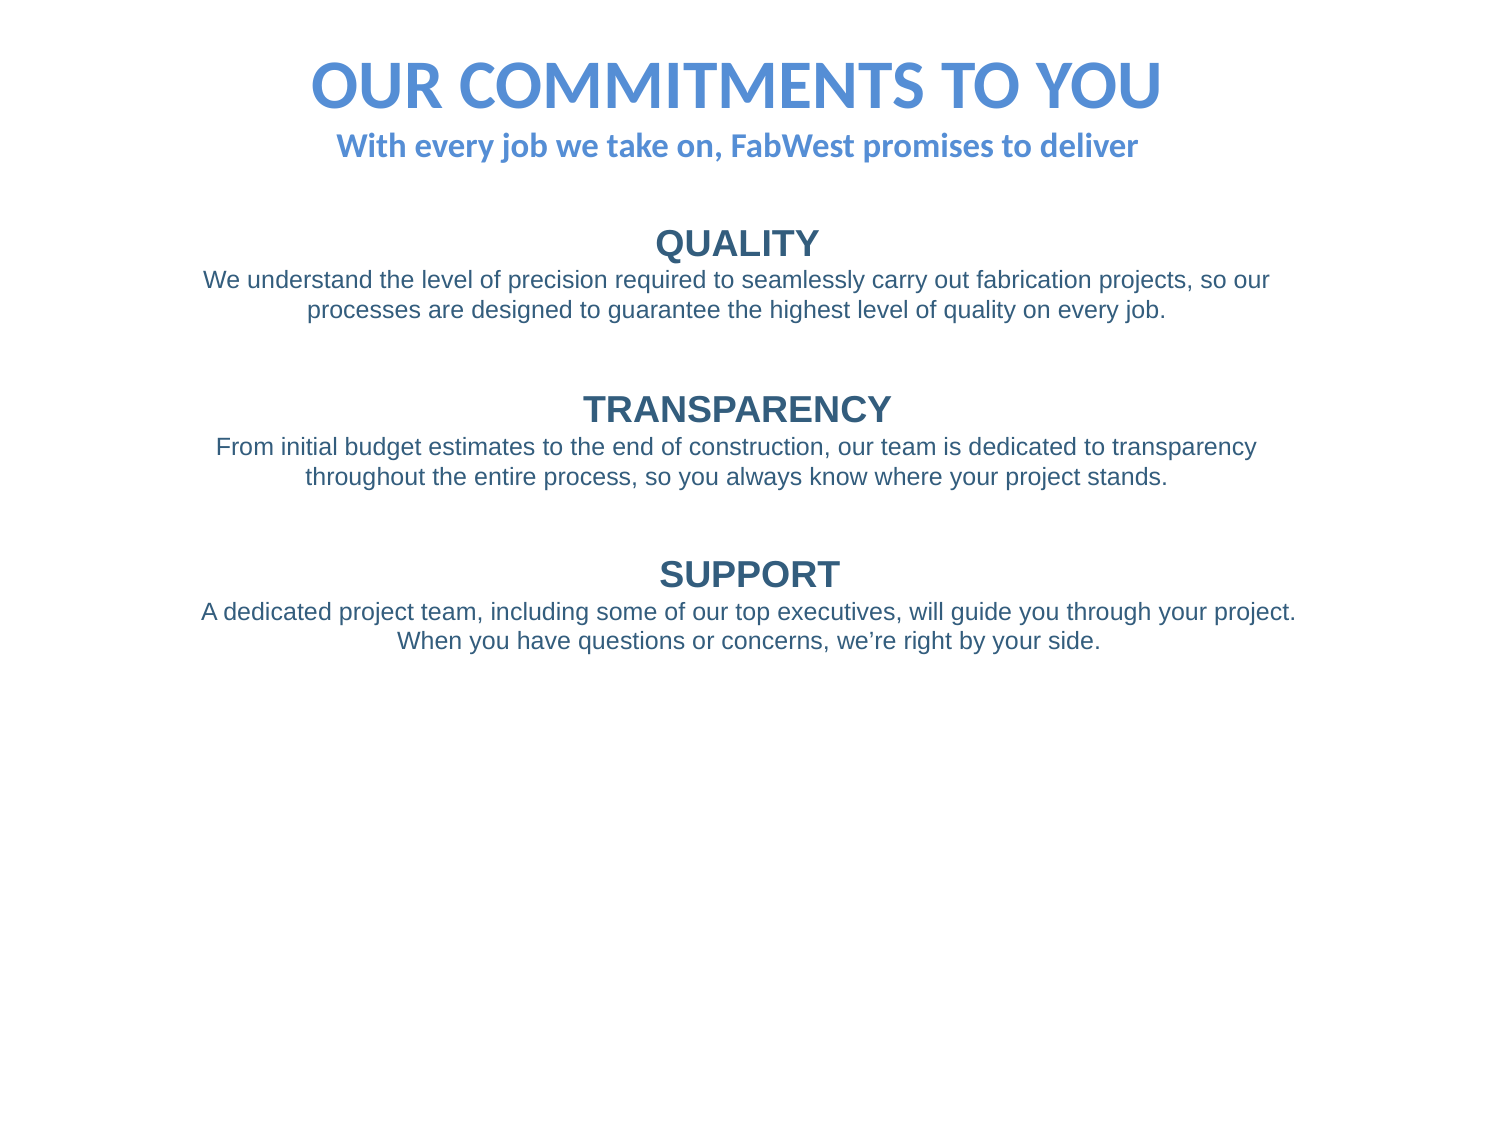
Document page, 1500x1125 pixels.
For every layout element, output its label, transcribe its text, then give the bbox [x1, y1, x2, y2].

text_box SUPPORT A dedicated project team, including some of our top executives, will guide you through your project. When you have questions or concerns, we’re right by your side. [185, 542, 1315, 708]
text_box QUALITY We understand the level of precision required to seamlessly carry out fabrication projects, so our processes are designed to guarantee the highest level of quality on every job. [152, 211, 1324, 376]
title OUR COMMITMENTS TO YOU With every job we take on, FabWest promises to deliver [100, 30, 1376, 173]
text_box TRANSPARENCY From initial budget estimates to the end of construction, our team is dedicated to transparency throughout the entire process, so you always know where your project stands. [152, 377, 1324, 498]
